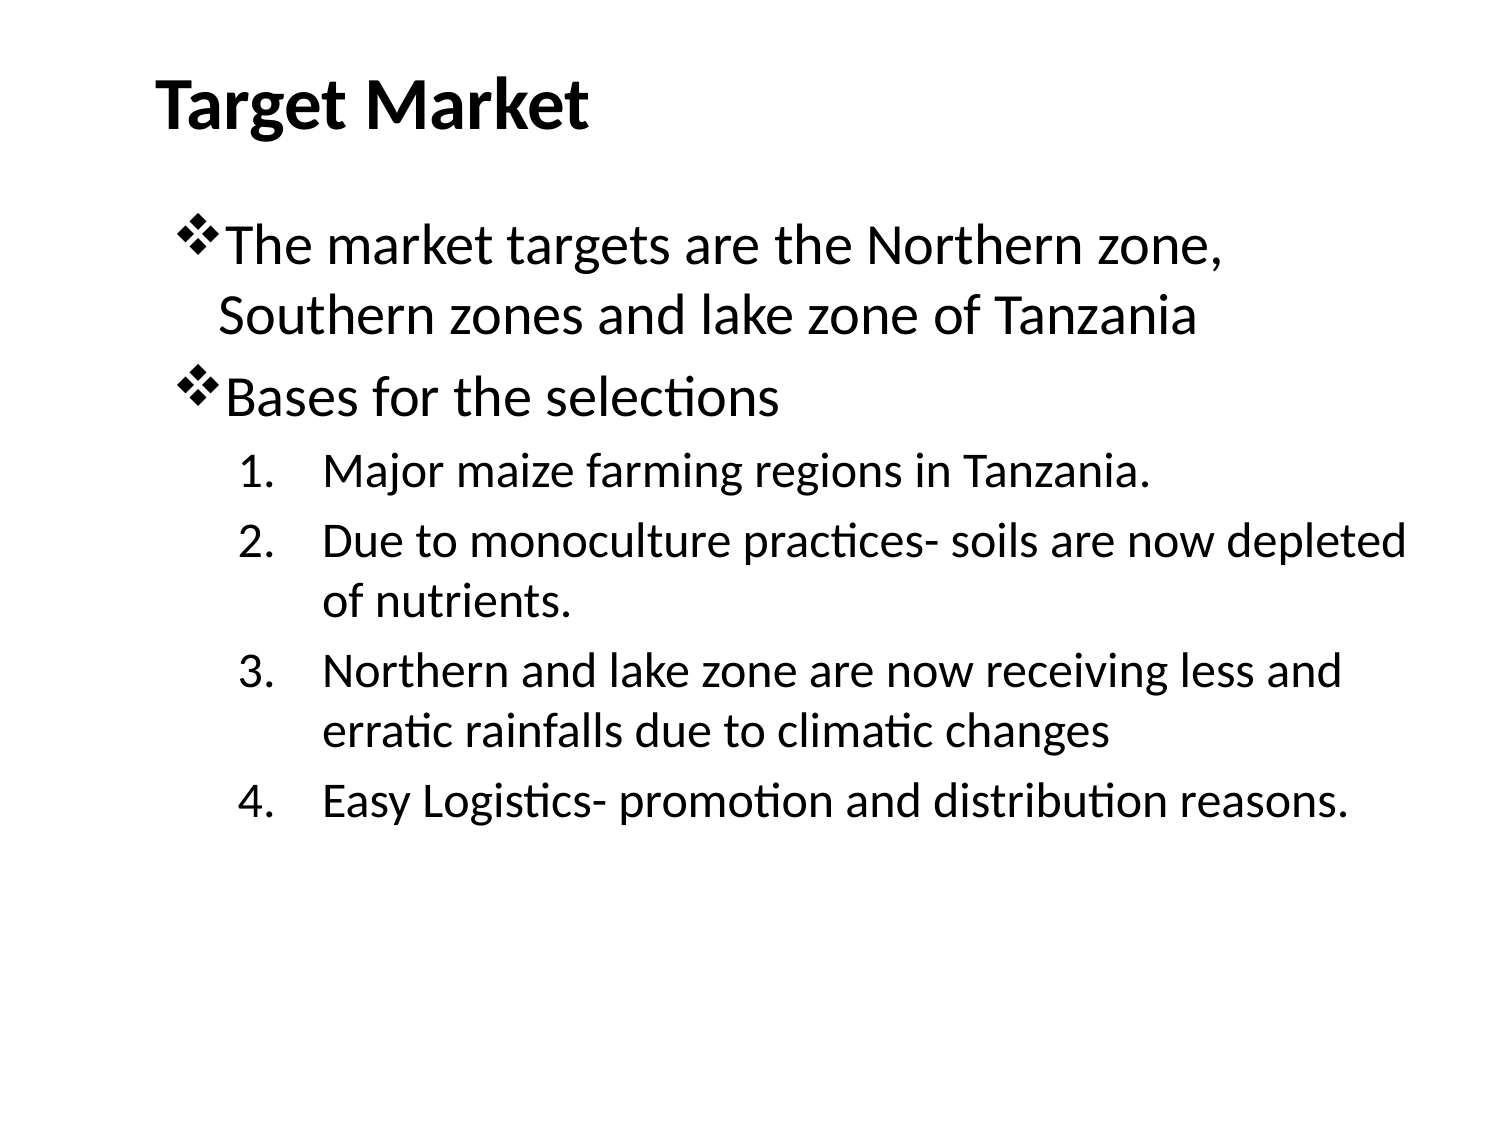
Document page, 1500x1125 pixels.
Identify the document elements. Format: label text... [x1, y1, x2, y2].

text_box Target Market [140, 46, 1418, 197]
list The market targets are the Northern zone, Southern zones and lake zone of Tanzania Bases for the selections Major maize farming regions in Tanzania. Due to monoculture practices- soils are now depleted of nutrients. Northern and lake zone are now receiving less and erratic rainfalls due to climatic changes Easy Logistics- promotion and distribution reasons. [82, 199, 1432, 1090]
